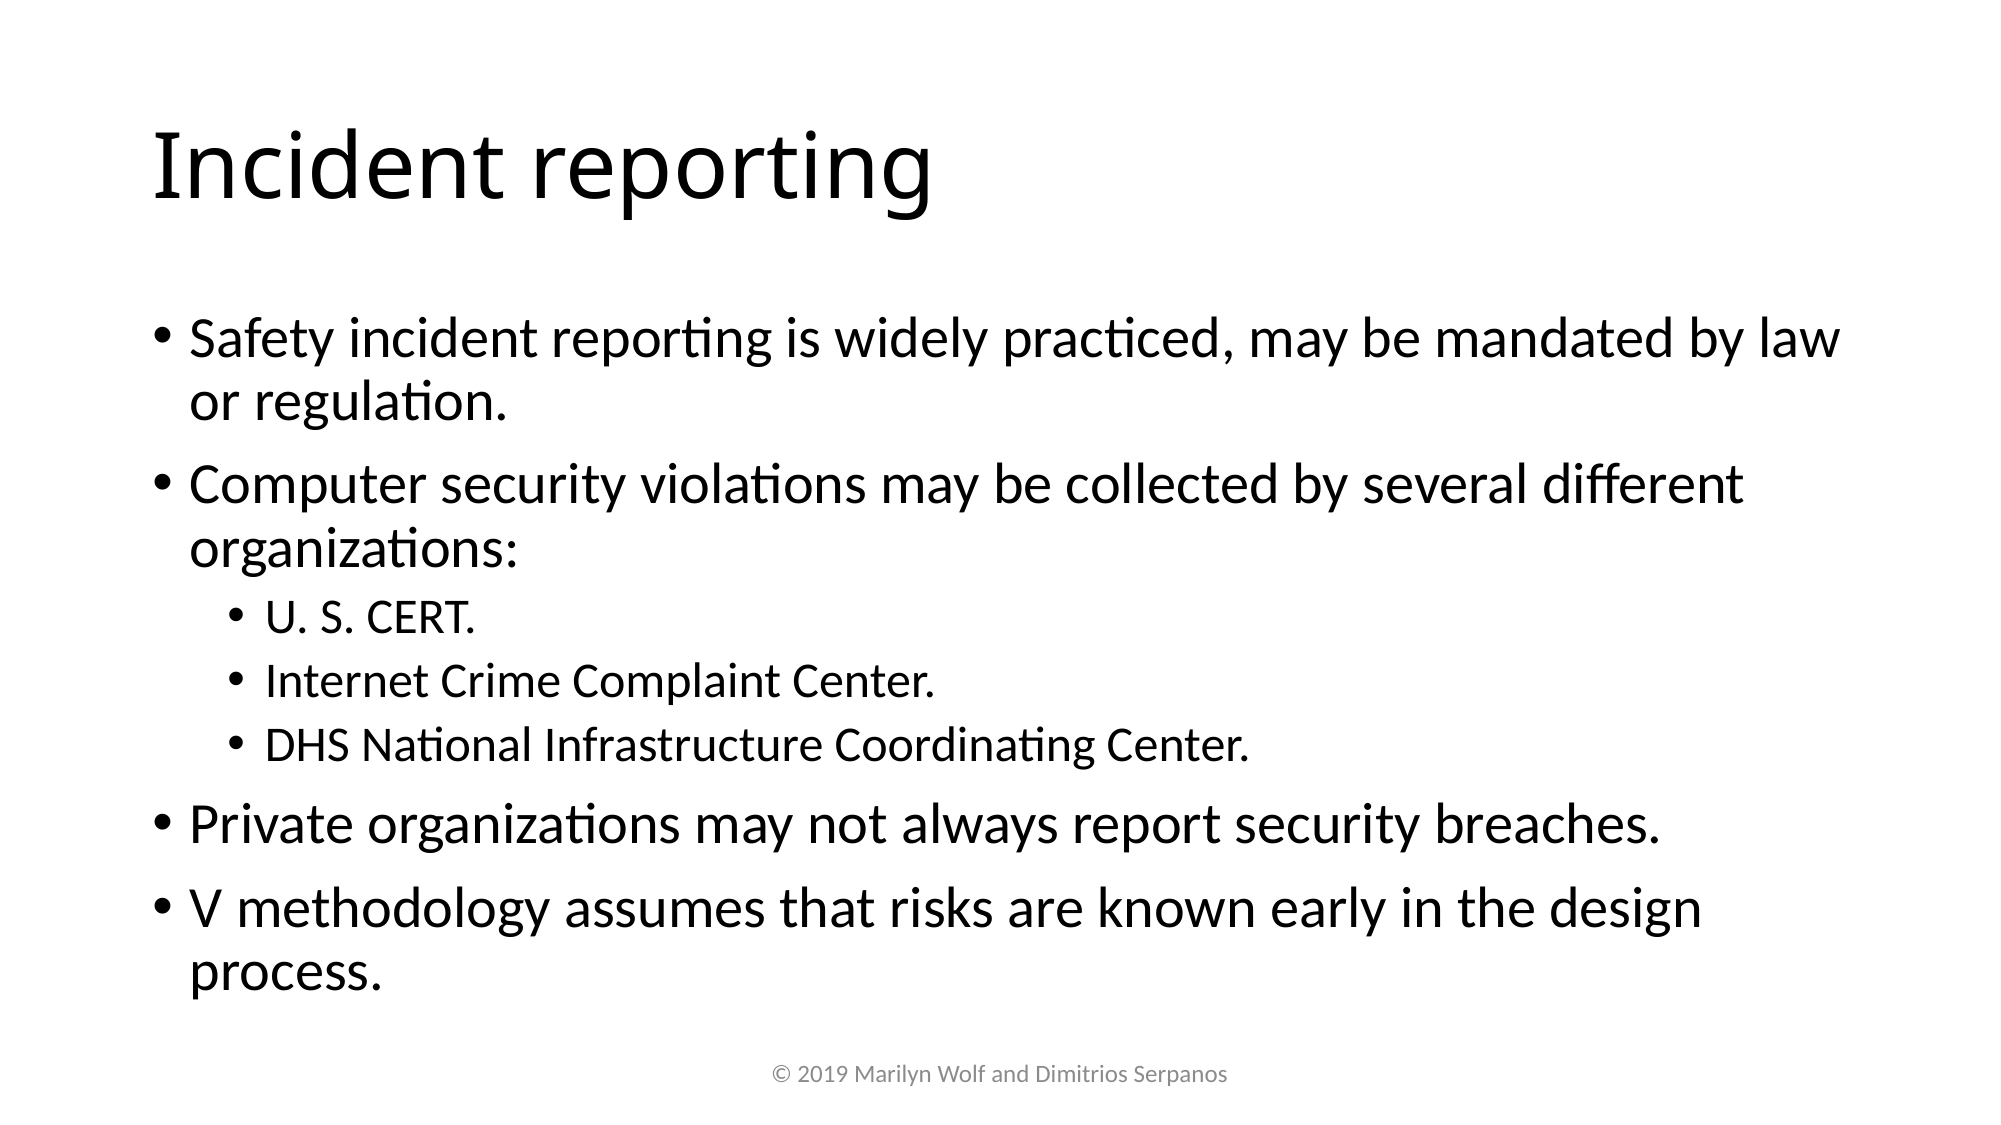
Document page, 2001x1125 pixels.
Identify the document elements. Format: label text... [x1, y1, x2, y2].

list Safety incident reporting is widely practiced, may be mandated by law or regulation. Computer security violations may be collected by several different organizations: U. S. CERT. Internet Crime Complaint Center. DHS National Infrastructure Coordinating Center. Private organizations may not always report security breaches. V methodology assumes that risks are known early in the design process. [137, 299, 1863, 1014]
title Incident reporting [137, 59, 1863, 278]
footer © 2019 Marilyn Wolf and Dimitrios Serpanos [662, 1042, 1338, 1103]
